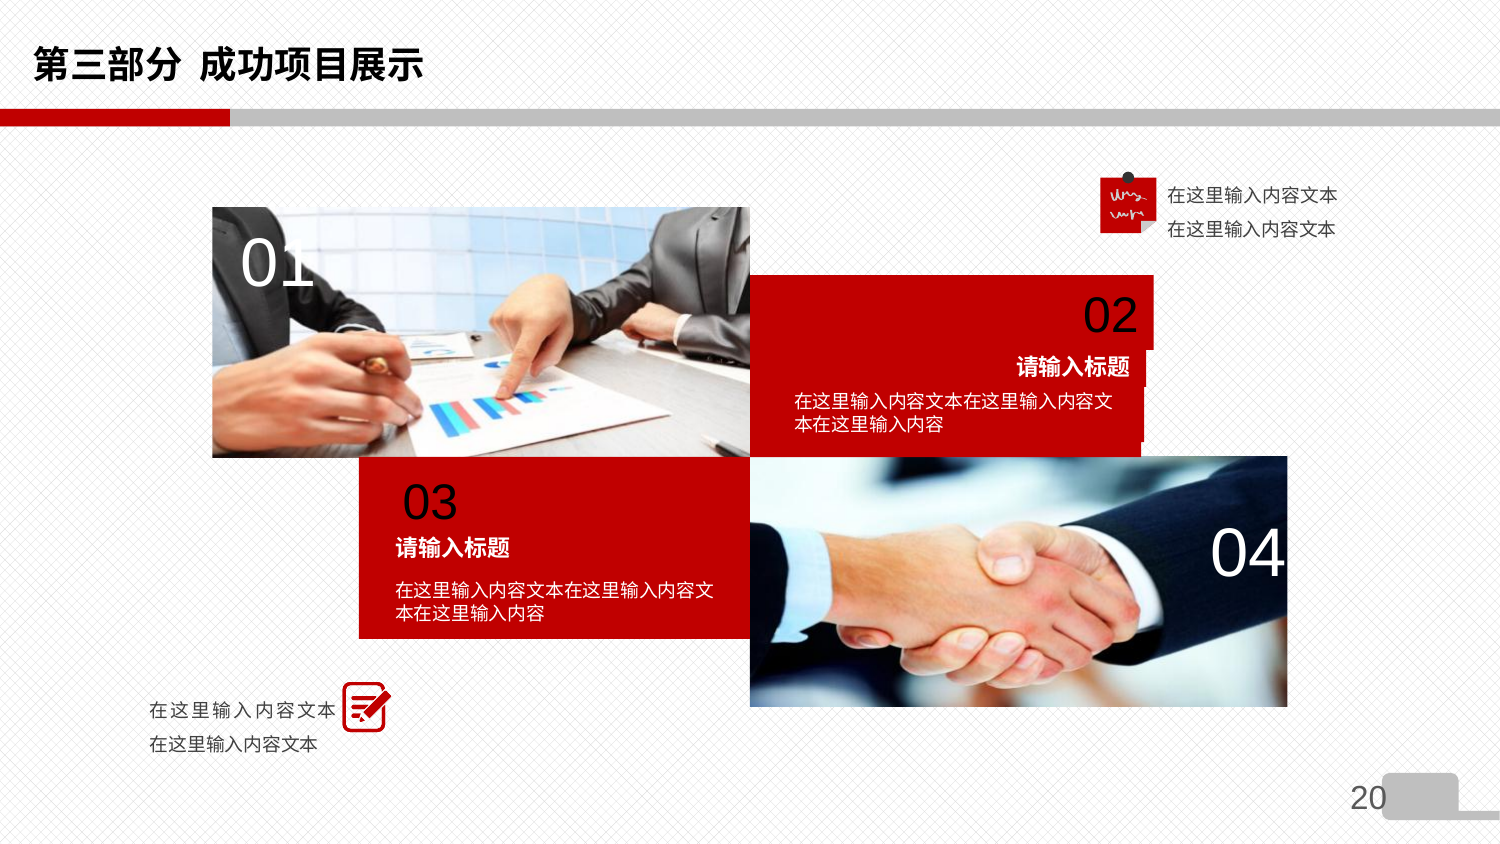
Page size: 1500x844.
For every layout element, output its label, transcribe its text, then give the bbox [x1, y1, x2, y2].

text_box 在这里输入内容文本在这里输入内容文本 [138, 682, 349, 761]
text_box [351, 713, 361, 718]
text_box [1100, 171, 1157, 234]
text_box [212, 206, 751, 458]
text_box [358, 456, 751, 640]
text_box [749, 455, 1305, 707]
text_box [749, 274, 1157, 458]
title 第三部分 成功项目展示 [17, 35, 1368, 93]
text_box [349, 682, 385, 692]
text_box [363, 690, 392, 719]
text_box [349, 705, 386, 733]
text_box [351, 696, 377, 701]
text_box [351, 704, 369, 710]
text_box 在这里输入内容文本在这里输入内容文本 [1156, 166, 1350, 246]
